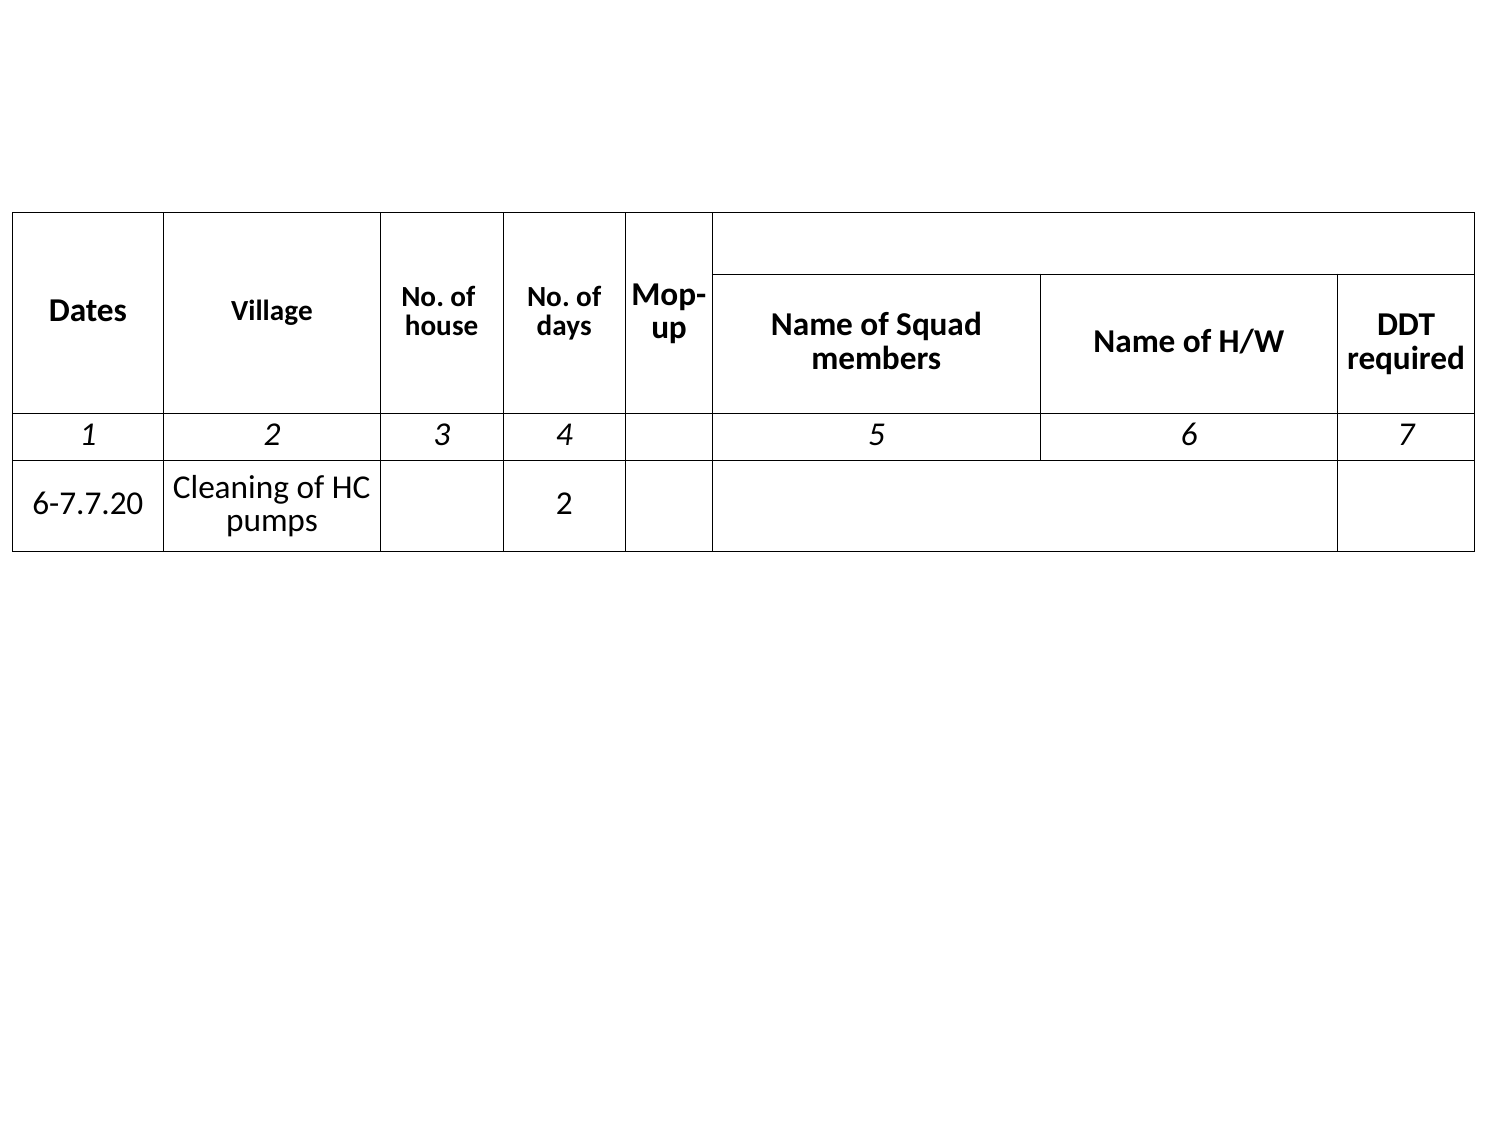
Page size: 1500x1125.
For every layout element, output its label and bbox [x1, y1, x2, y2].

table_header [504, 213, 625, 413]
table_cell [626, 414, 712, 460]
table_cell [13, 414, 163, 460]
table_cell [164, 414, 380, 460]
table_header [713, 213, 1474, 274]
table_cell [164, 461, 380, 551]
table_header [626, 213, 712, 413]
table_cell [504, 414, 625, 460]
table_header [381, 213, 503, 413]
table_cell [1338, 275, 1474, 413]
table_cell [713, 461, 1337, 551]
table_cell [13, 461, 163, 551]
table_cell [713, 414, 1040, 460]
table_header [164, 213, 380, 413]
table_cell [1338, 414, 1474, 460]
table_cell [504, 461, 625, 551]
table_cell [713, 275, 1040, 413]
table_cell [1338, 461, 1474, 551]
table_header [13, 213, 163, 413]
table_cell [626, 461, 712, 551]
table_cell [1041, 414, 1337, 460]
table_cell [1041, 275, 1337, 413]
table_cell [381, 414, 503, 460]
table_cell [381, 461, 503, 551]
